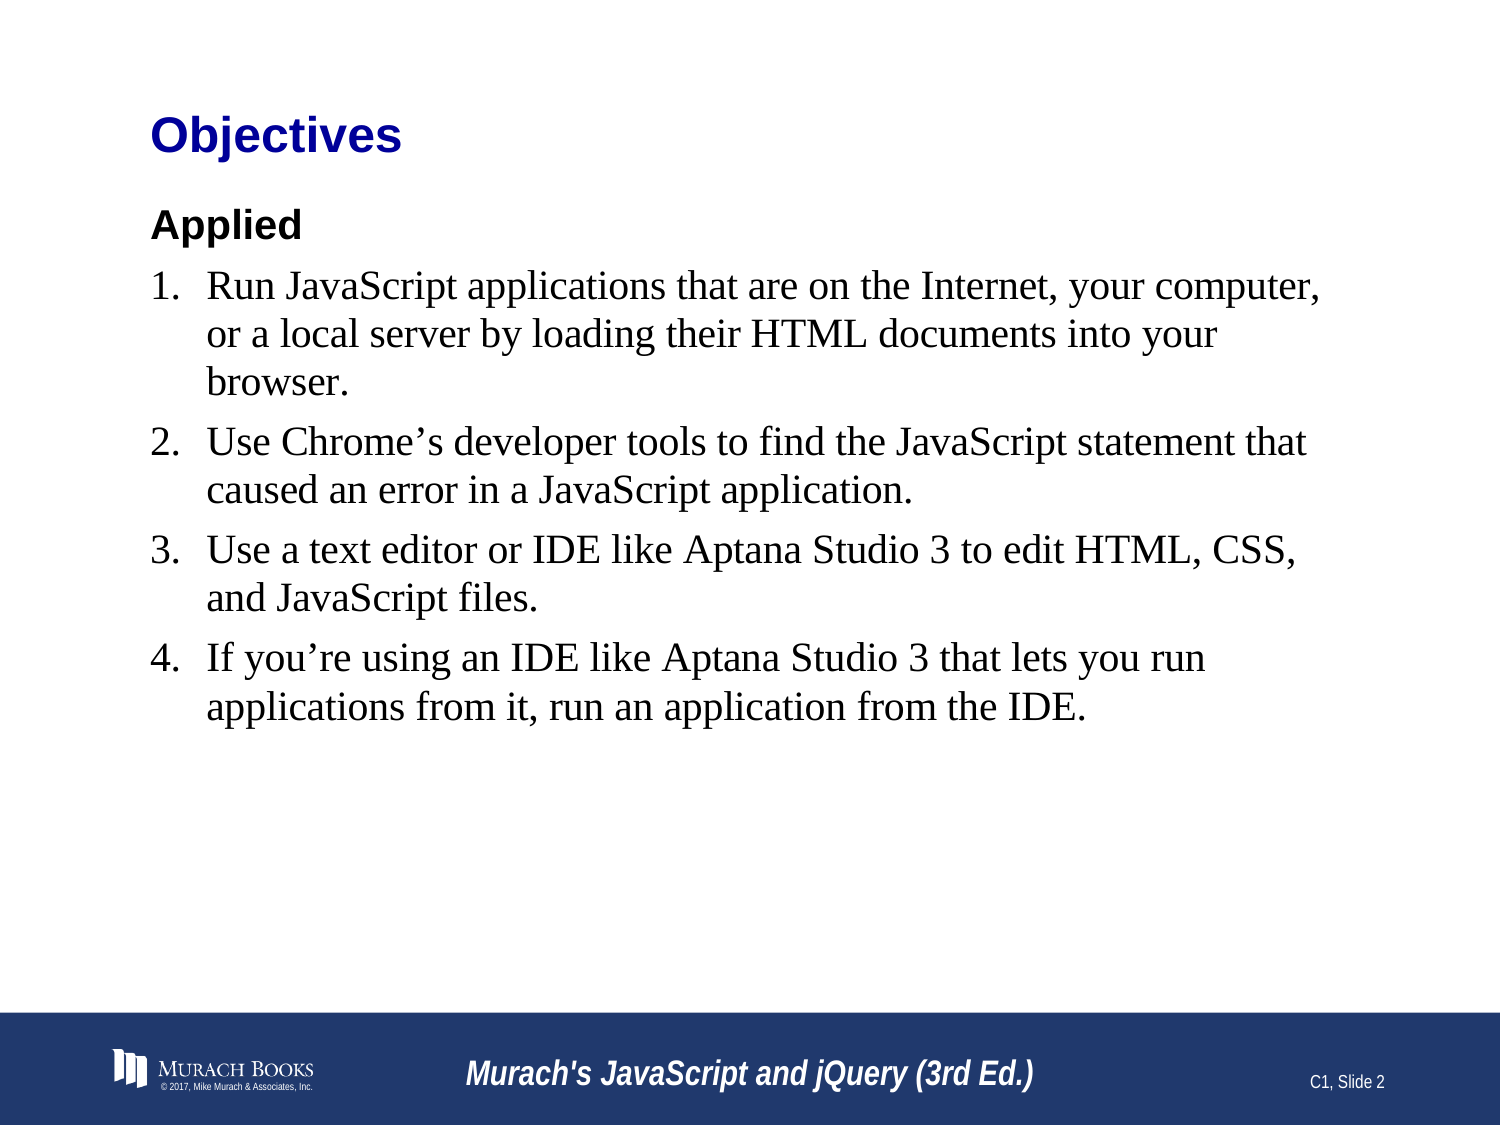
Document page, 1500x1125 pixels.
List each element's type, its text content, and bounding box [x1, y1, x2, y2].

slide_number Murach's JavaScript and jQuery (3rd Ed.) [463, 1025, 1050, 1100]
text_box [149, 175, 1350, 742]
title Objectives [150, 102, 1350, 164]
footer © 2017, Mike Murach & Associates, Inc. [12, 1025, 463, 1100]
slide_number C1, Slide 2 [1087, 1025, 1400, 1100]
